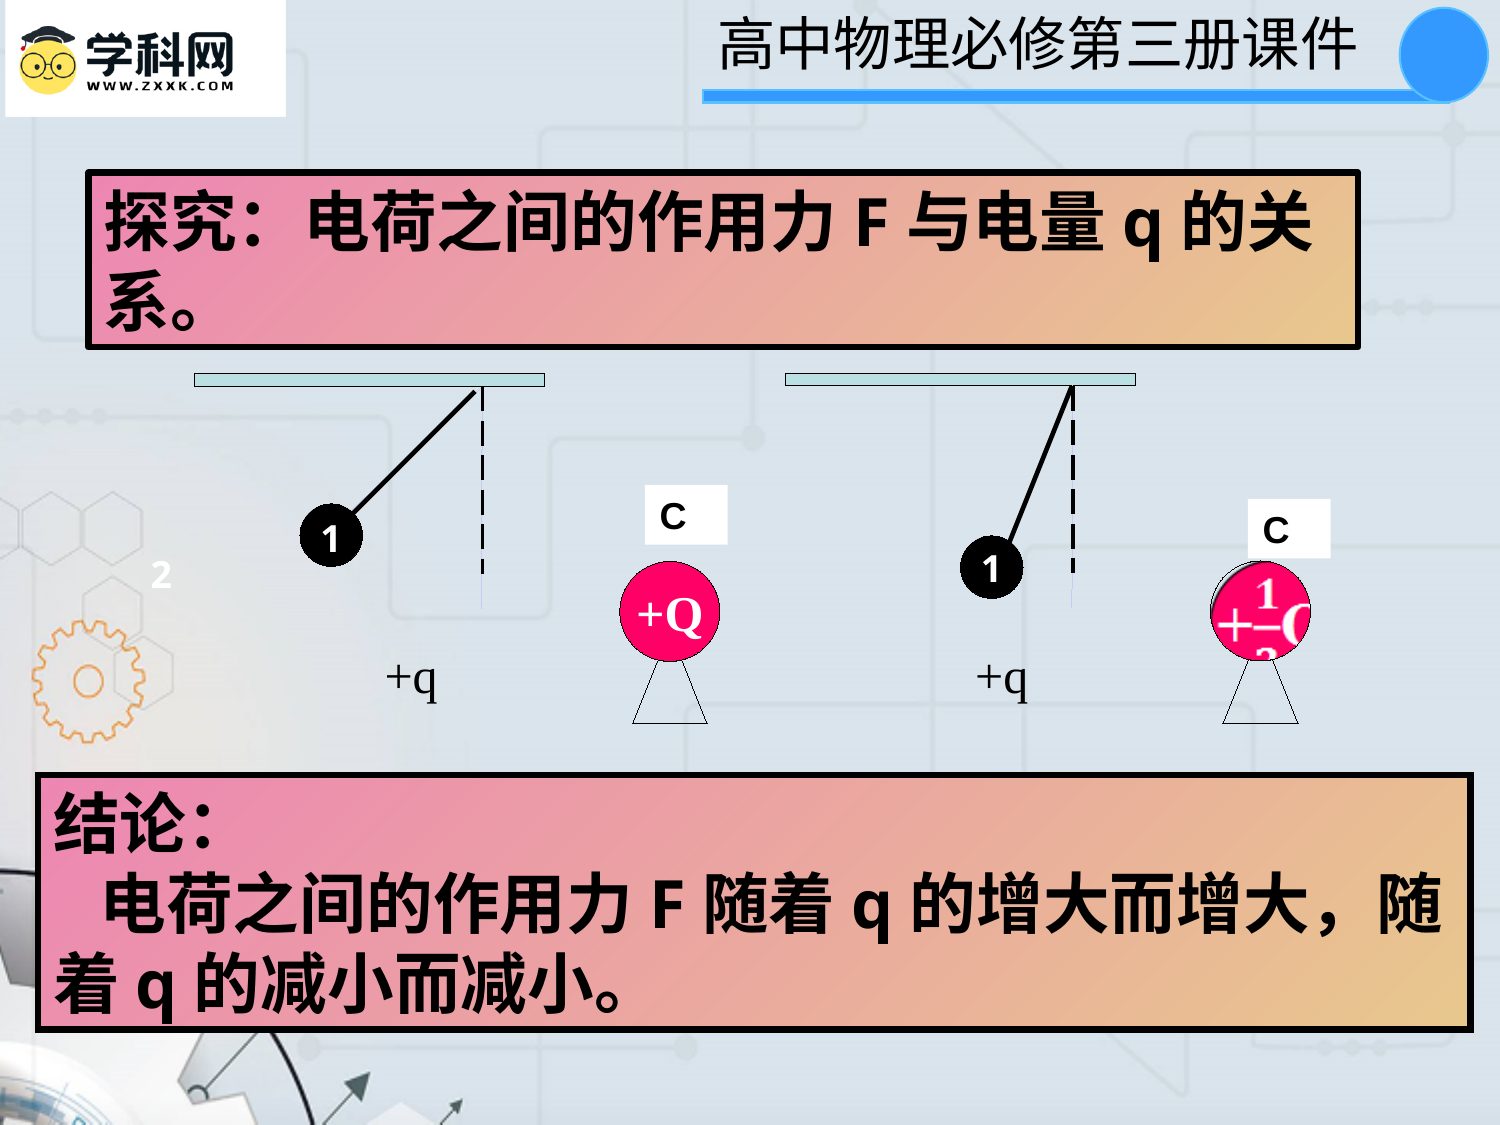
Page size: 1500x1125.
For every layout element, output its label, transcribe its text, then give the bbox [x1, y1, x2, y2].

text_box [136, 373, 728, 725]
text_box 结论： 电荷之间的作用力F随着q的增大而增大，随着q的减小而减小。 [38, 774, 1471, 1030]
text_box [785, 373, 1331, 724]
text_box 探究：电荷之间的作用力F与电量q的关系。 [88, 172, 1358, 348]
picture [0, 0, 1500, 1125]
